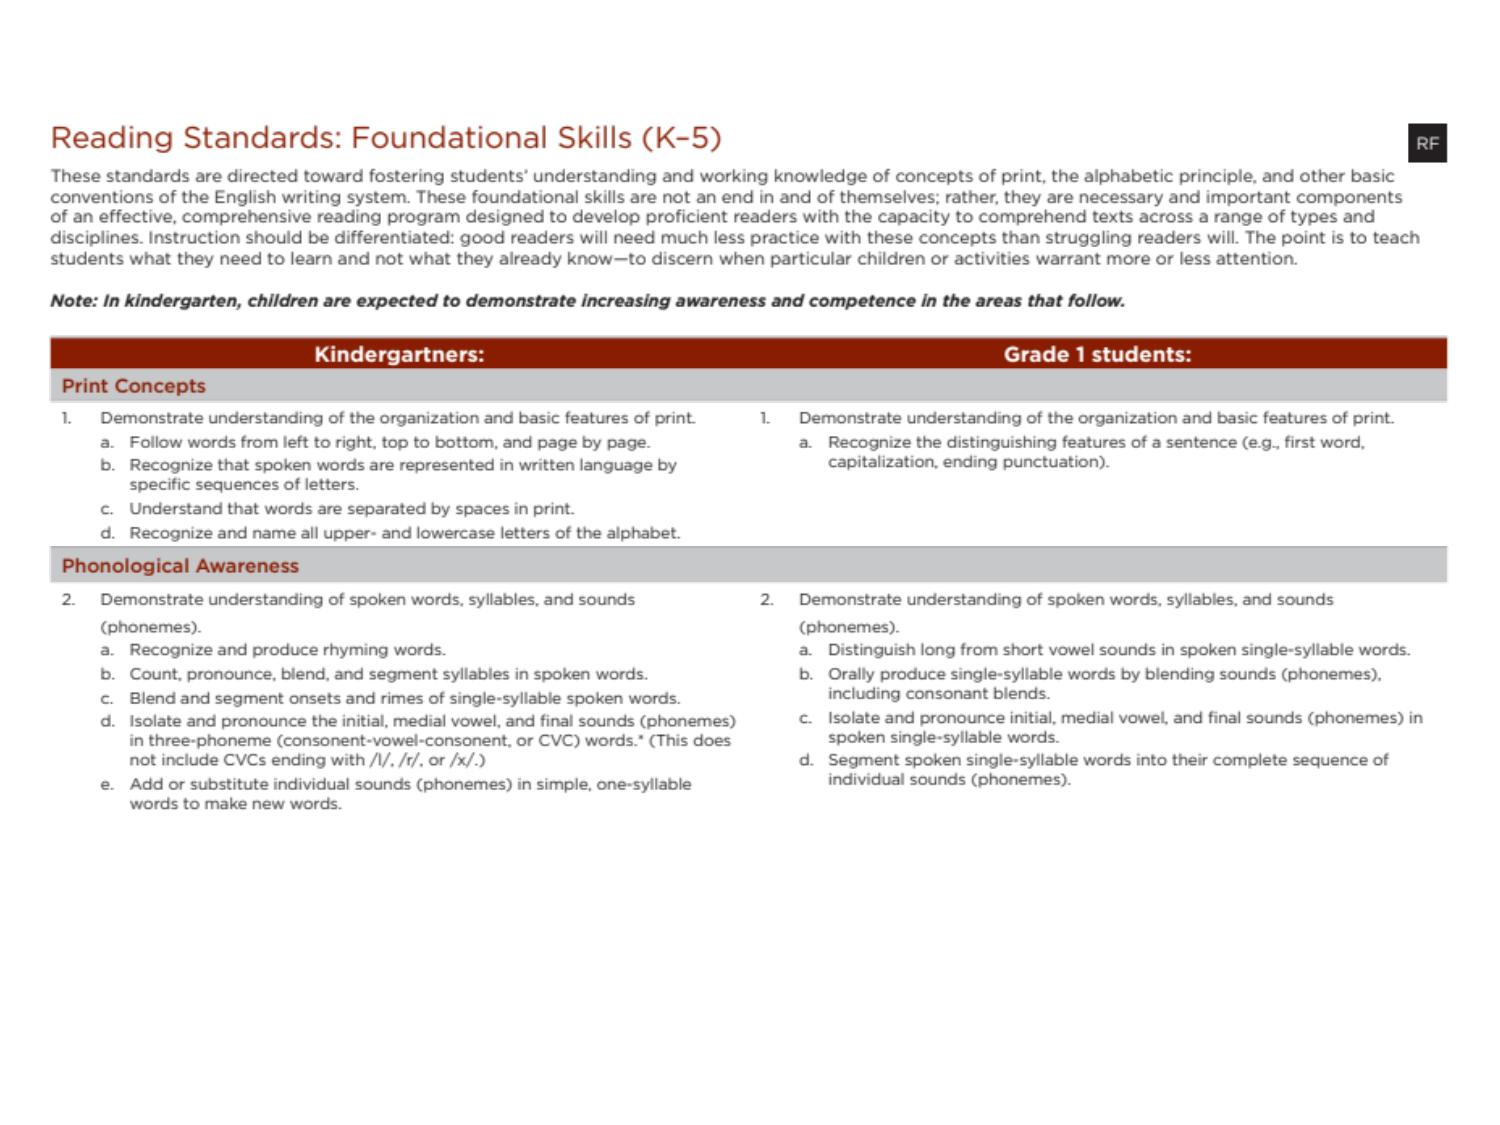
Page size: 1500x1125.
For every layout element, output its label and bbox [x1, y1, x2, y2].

picture [27, 85, 1488, 834]
